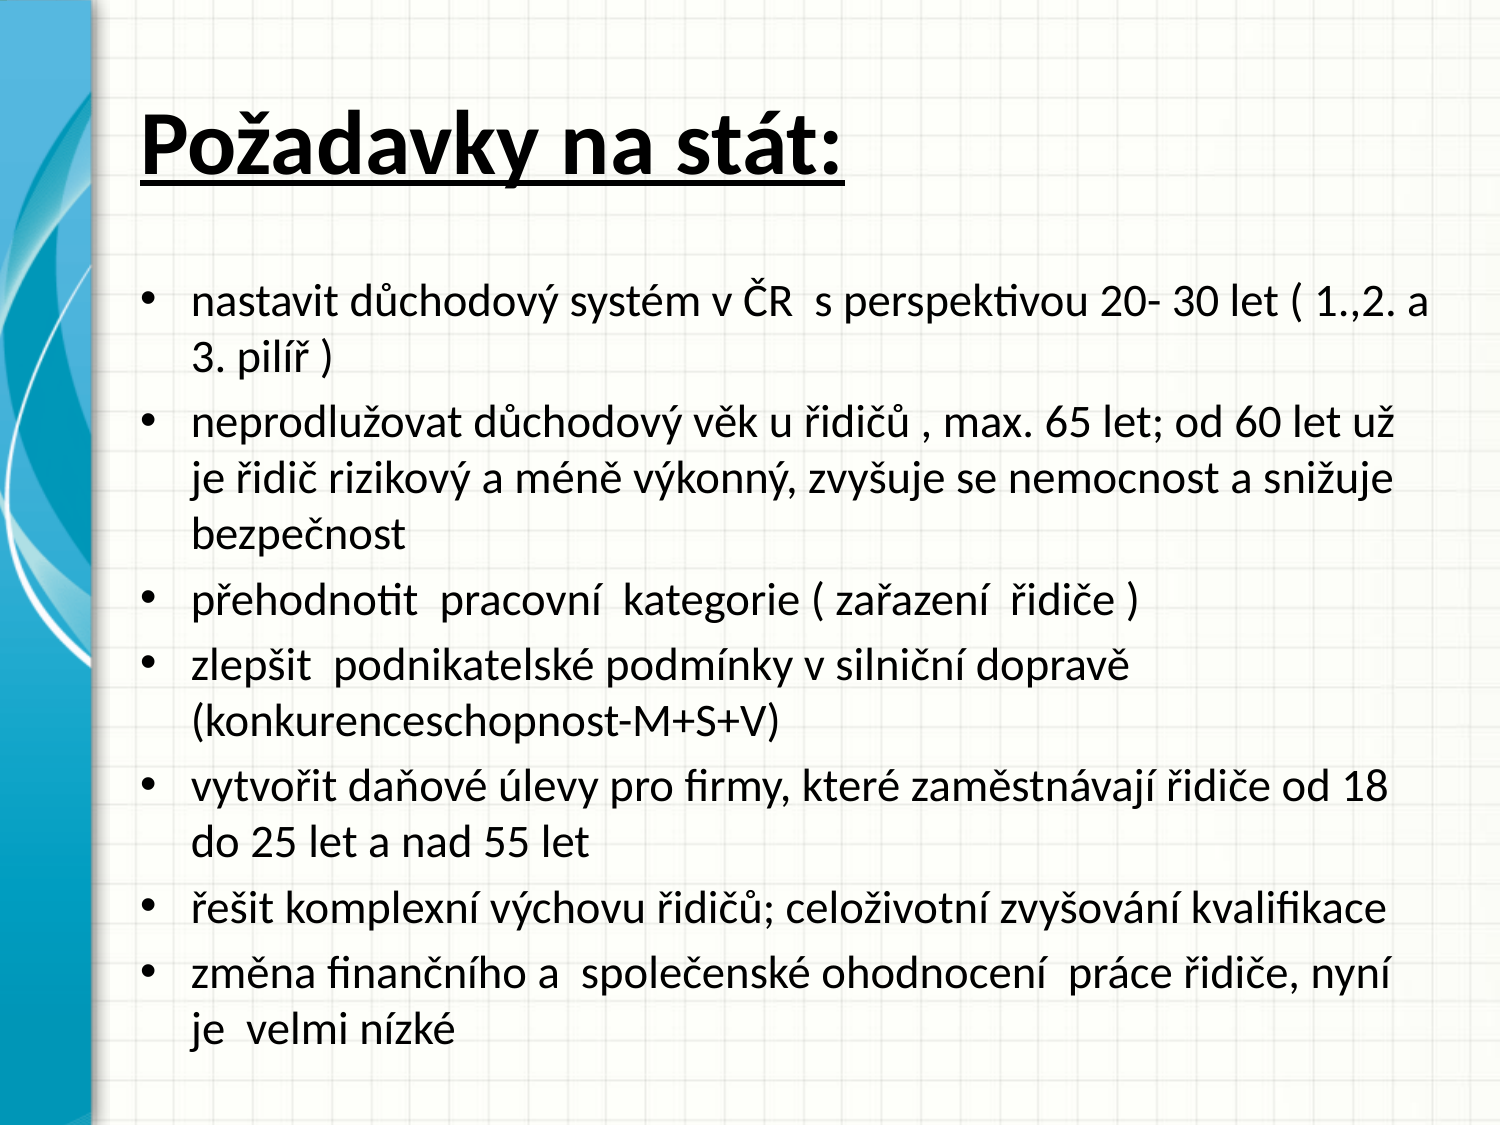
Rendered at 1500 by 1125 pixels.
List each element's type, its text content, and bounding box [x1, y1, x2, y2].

picture [0, 0, 1500, 1125]
list nastavit důchodový systém v ČR s perspektivou 20- 30 let ( 1.,2. a 3. pilíř ) neprodlužovat důchodový věk u řidičů , max. 65 let; od 60 let už je řidič rizikový a méně výkonný, zvyšuje se nemocnost a snižuje bezpečnost přehodnotit pracovní kategorie ( zařazení řidiče ) zlepšit podnikatelské podmínky v silniční dopravě (konkurenceschopnost-M+S+V) vytvořit daňové úlevy pro firmy, které zaměstnávají řidiče od 18 do 25 let a nad 55 let řešit komplexní výchovu řidičů; celoživotní zvyšování kvalifikace změna finančního a společenské ohodnocení práce řidiče, nyní je velmi nízké [125, 261, 1450, 1071]
title Požadavky na stát: [125, 44, 1450, 232]
